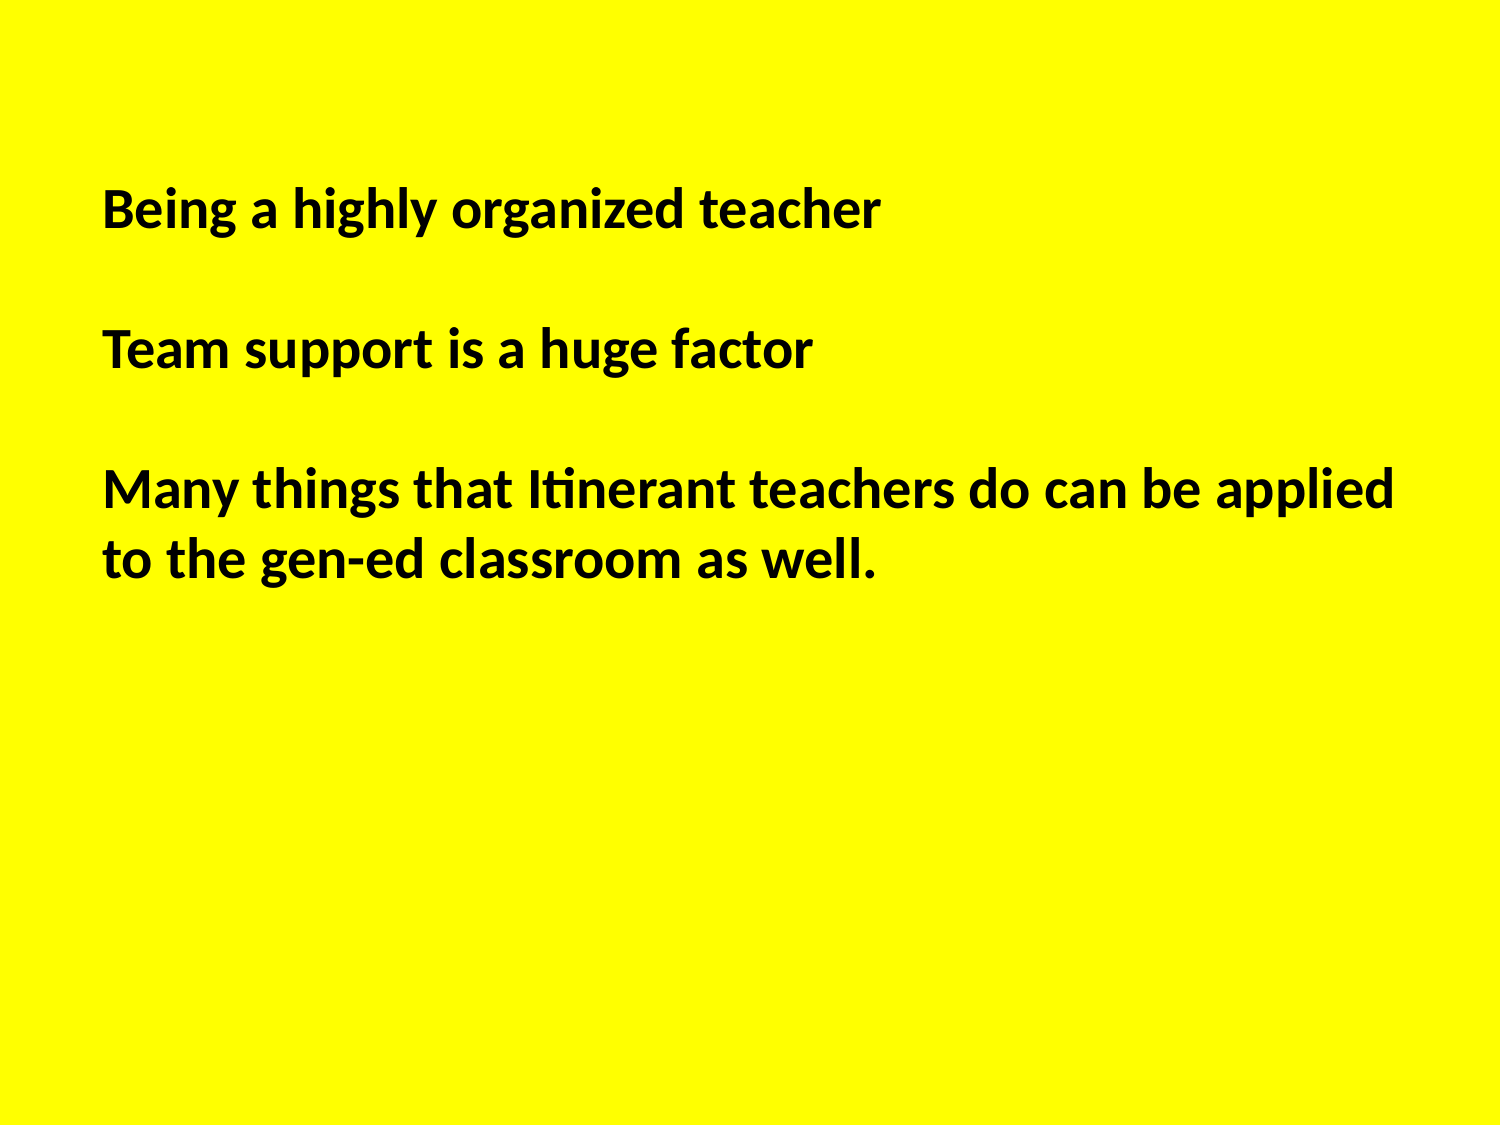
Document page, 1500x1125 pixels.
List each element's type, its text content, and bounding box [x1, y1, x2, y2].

text_box Being a highly organized teacher Team support is a huge factor Many things that Itinerant teachers do can be applied to the gen-ed classroom as well. [87, 162, 1413, 598]
